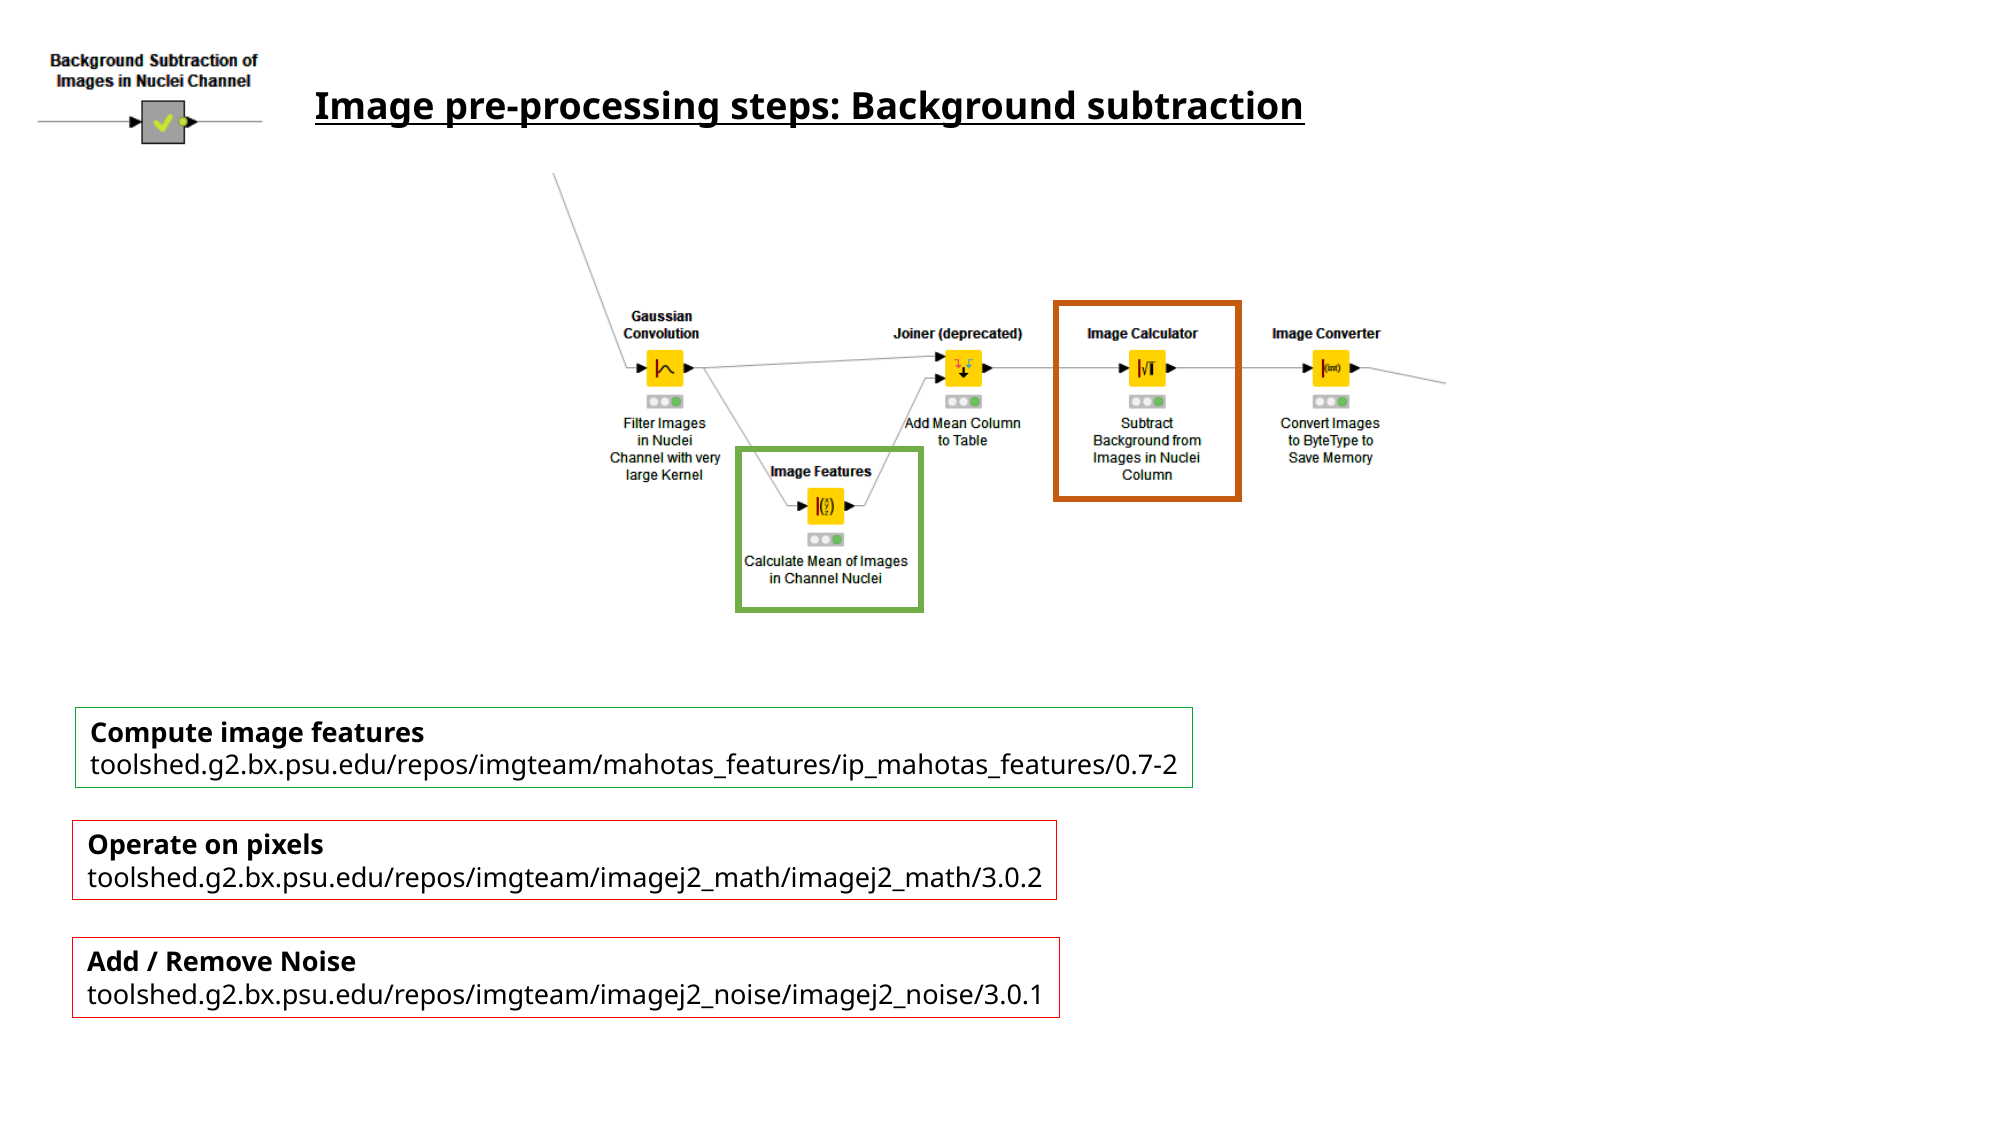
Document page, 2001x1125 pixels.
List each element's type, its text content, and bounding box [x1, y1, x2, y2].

picture [524, 173, 1446, 674]
text_box Operate on pixels toolshed.g2.bx.psu.edu/repos/imgteam/imagej2_math/imagej2_math/3.0.2 [72, 820, 1057, 900]
text_box Image pre-processing steps: Background subtraction [299, 74, 1484, 174]
text_box Add / Remove Noise toolshed.g2.bx.psu.edu/repos/imgteam/imagej2_noise/imagej2_noise/3.0.1 [72, 937, 1060, 1018]
text_box Compute image features toolshed.g2.bx.psu.edu/repos/imgteam/mahotas_features/ip_mahotas_features/0.7-2 [75, 707, 1193, 788]
picture [37, 23, 263, 188]
